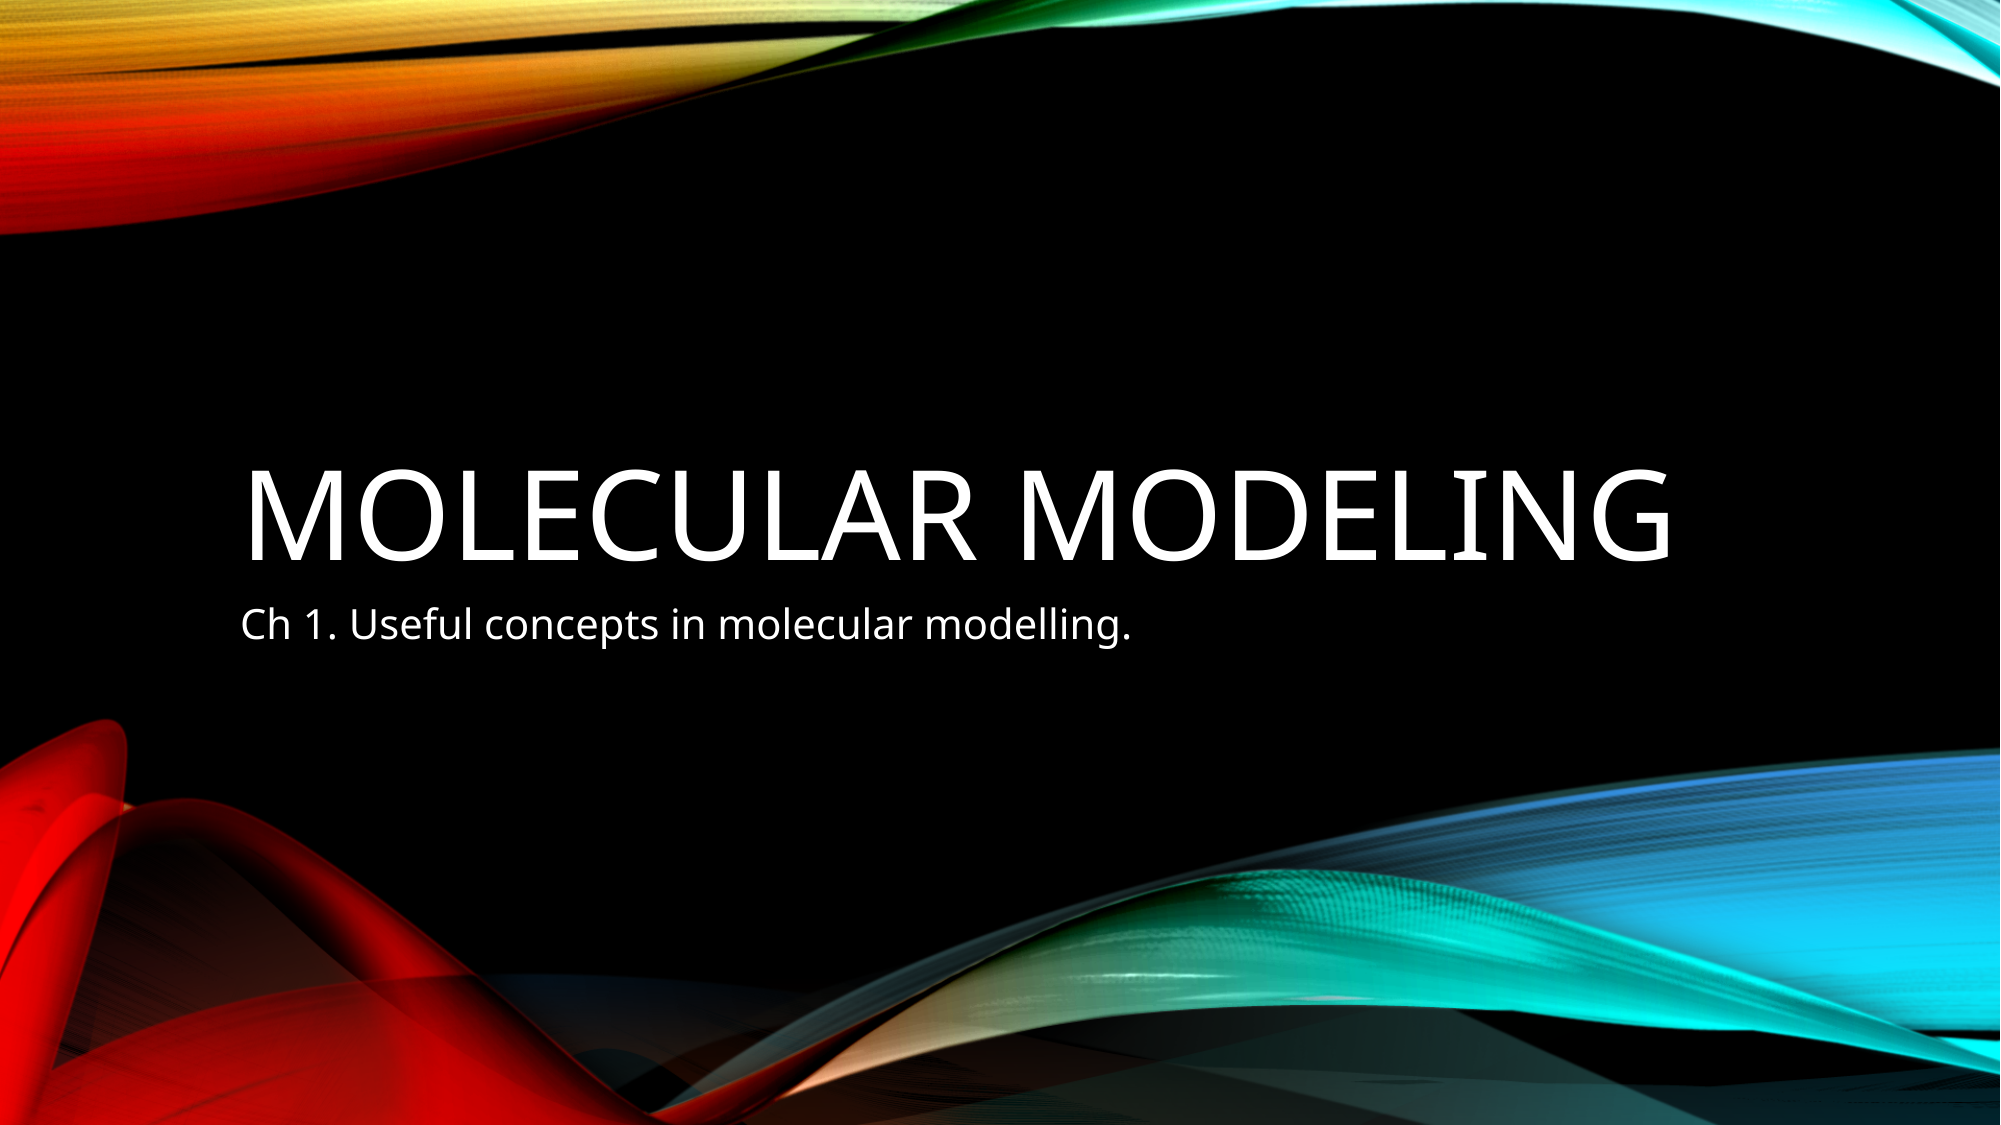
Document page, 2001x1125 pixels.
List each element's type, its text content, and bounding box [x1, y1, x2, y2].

subtitle Ch 1. Useful concepts in molecular modelling. [225, 595, 1775, 709]
picture [0, 0, 2000, 237]
picture [0, 717, 2000, 1125]
title Molecular modeling [225, 295, 1775, 595]
